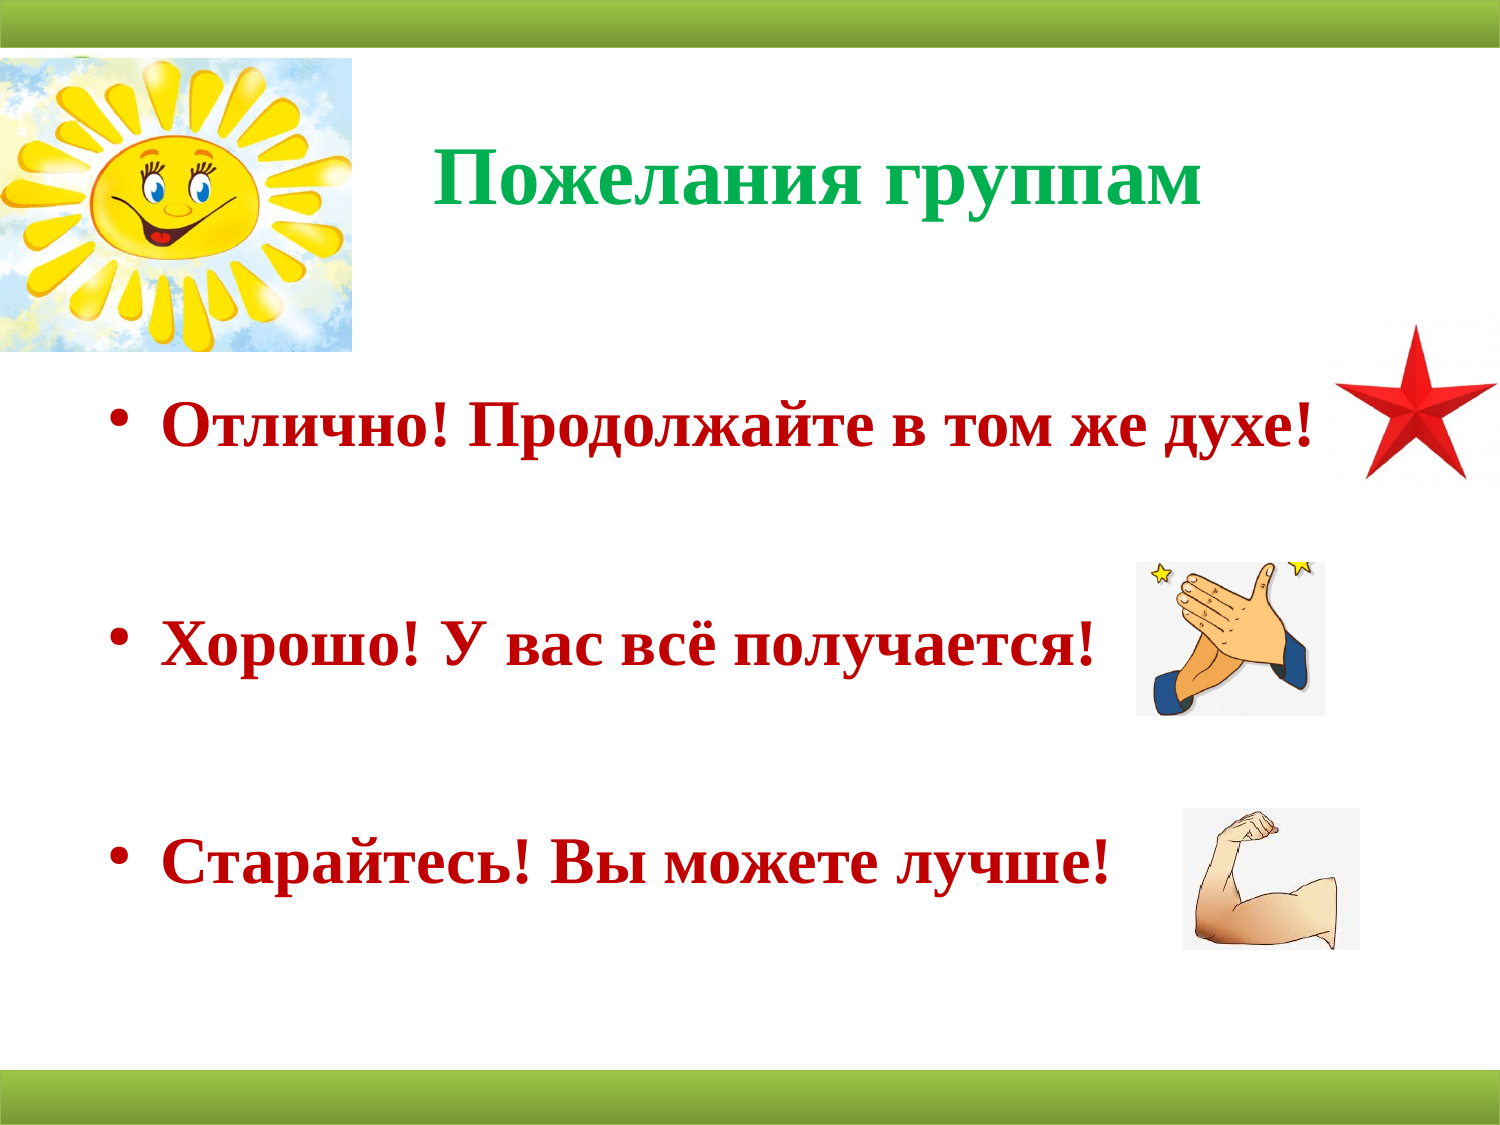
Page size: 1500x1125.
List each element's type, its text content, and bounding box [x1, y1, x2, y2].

picture [1331, 316, 1500, 486]
list Отлично! Продолжайте в том же духе! Хорошо! У вас всё получается! Старайтесь! Вы можете лучше! [75, 262, 1425, 1005]
picture [0, 54, 352, 352]
picture [1183, 808, 1360, 950]
picture [1136, 562, 1325, 717]
title Пожелания группам [355, 105, 1425, 233]
